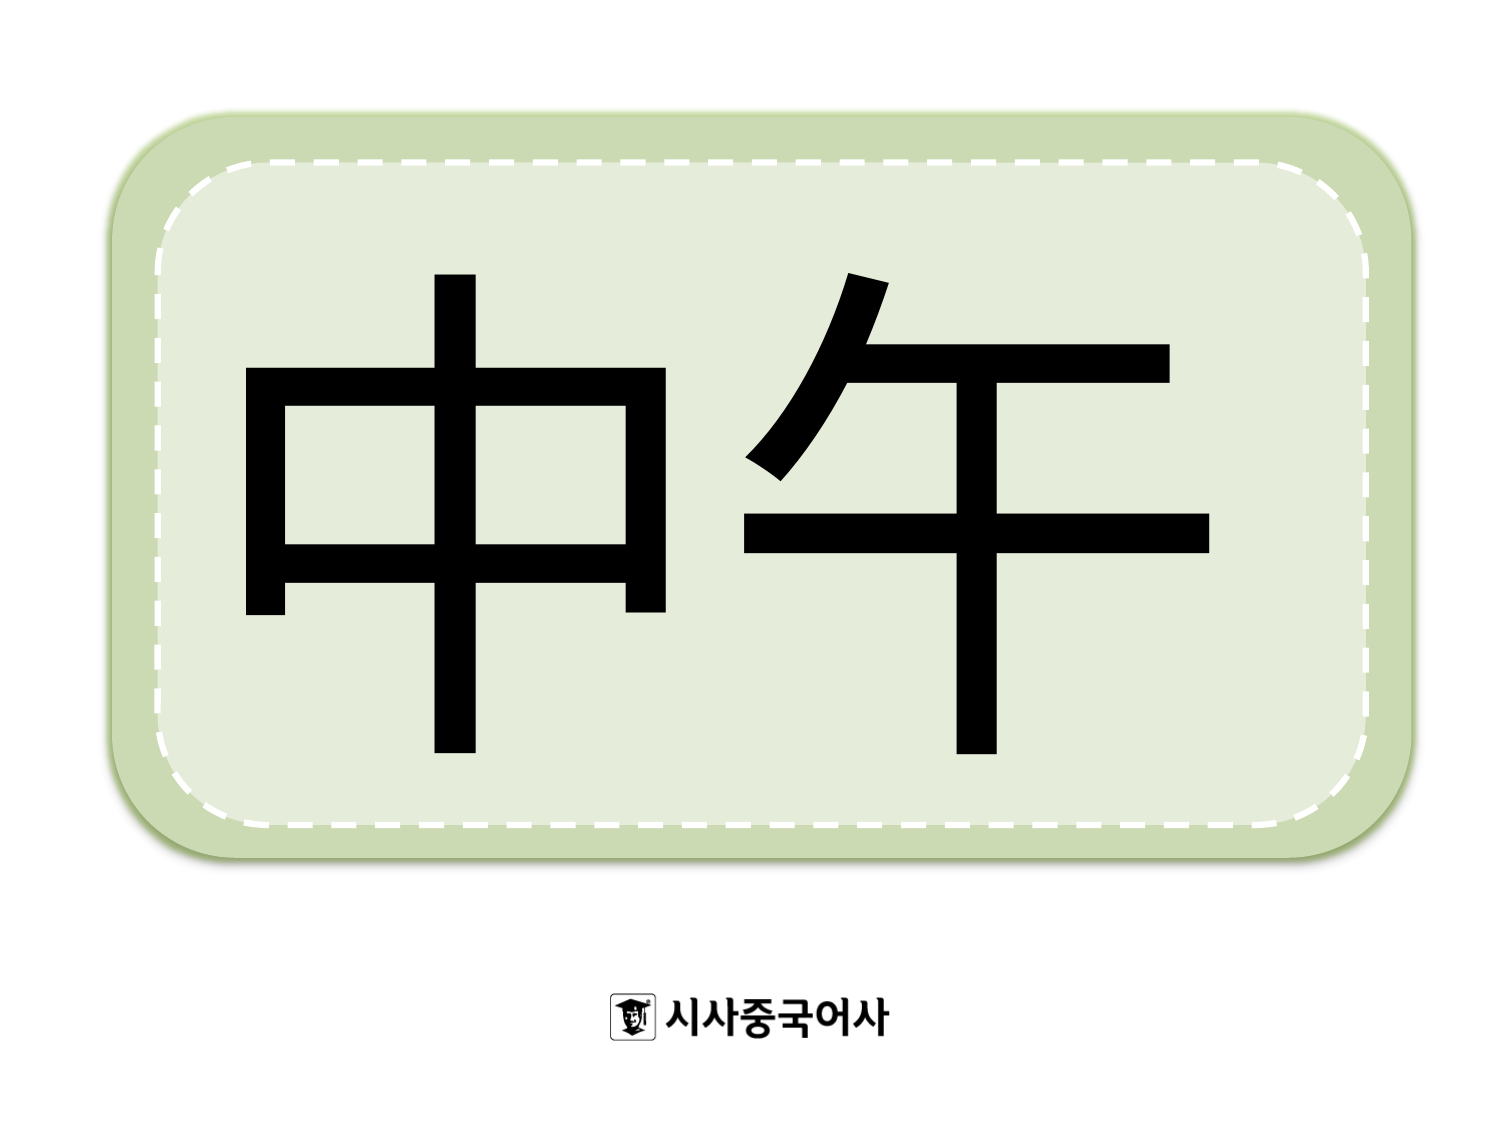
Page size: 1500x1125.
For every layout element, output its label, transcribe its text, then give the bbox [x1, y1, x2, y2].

picture [602, 987, 898, 1047]
text_box 中午 [171, 172, 1380, 836]
text_box [162, 160, 1371, 824]
